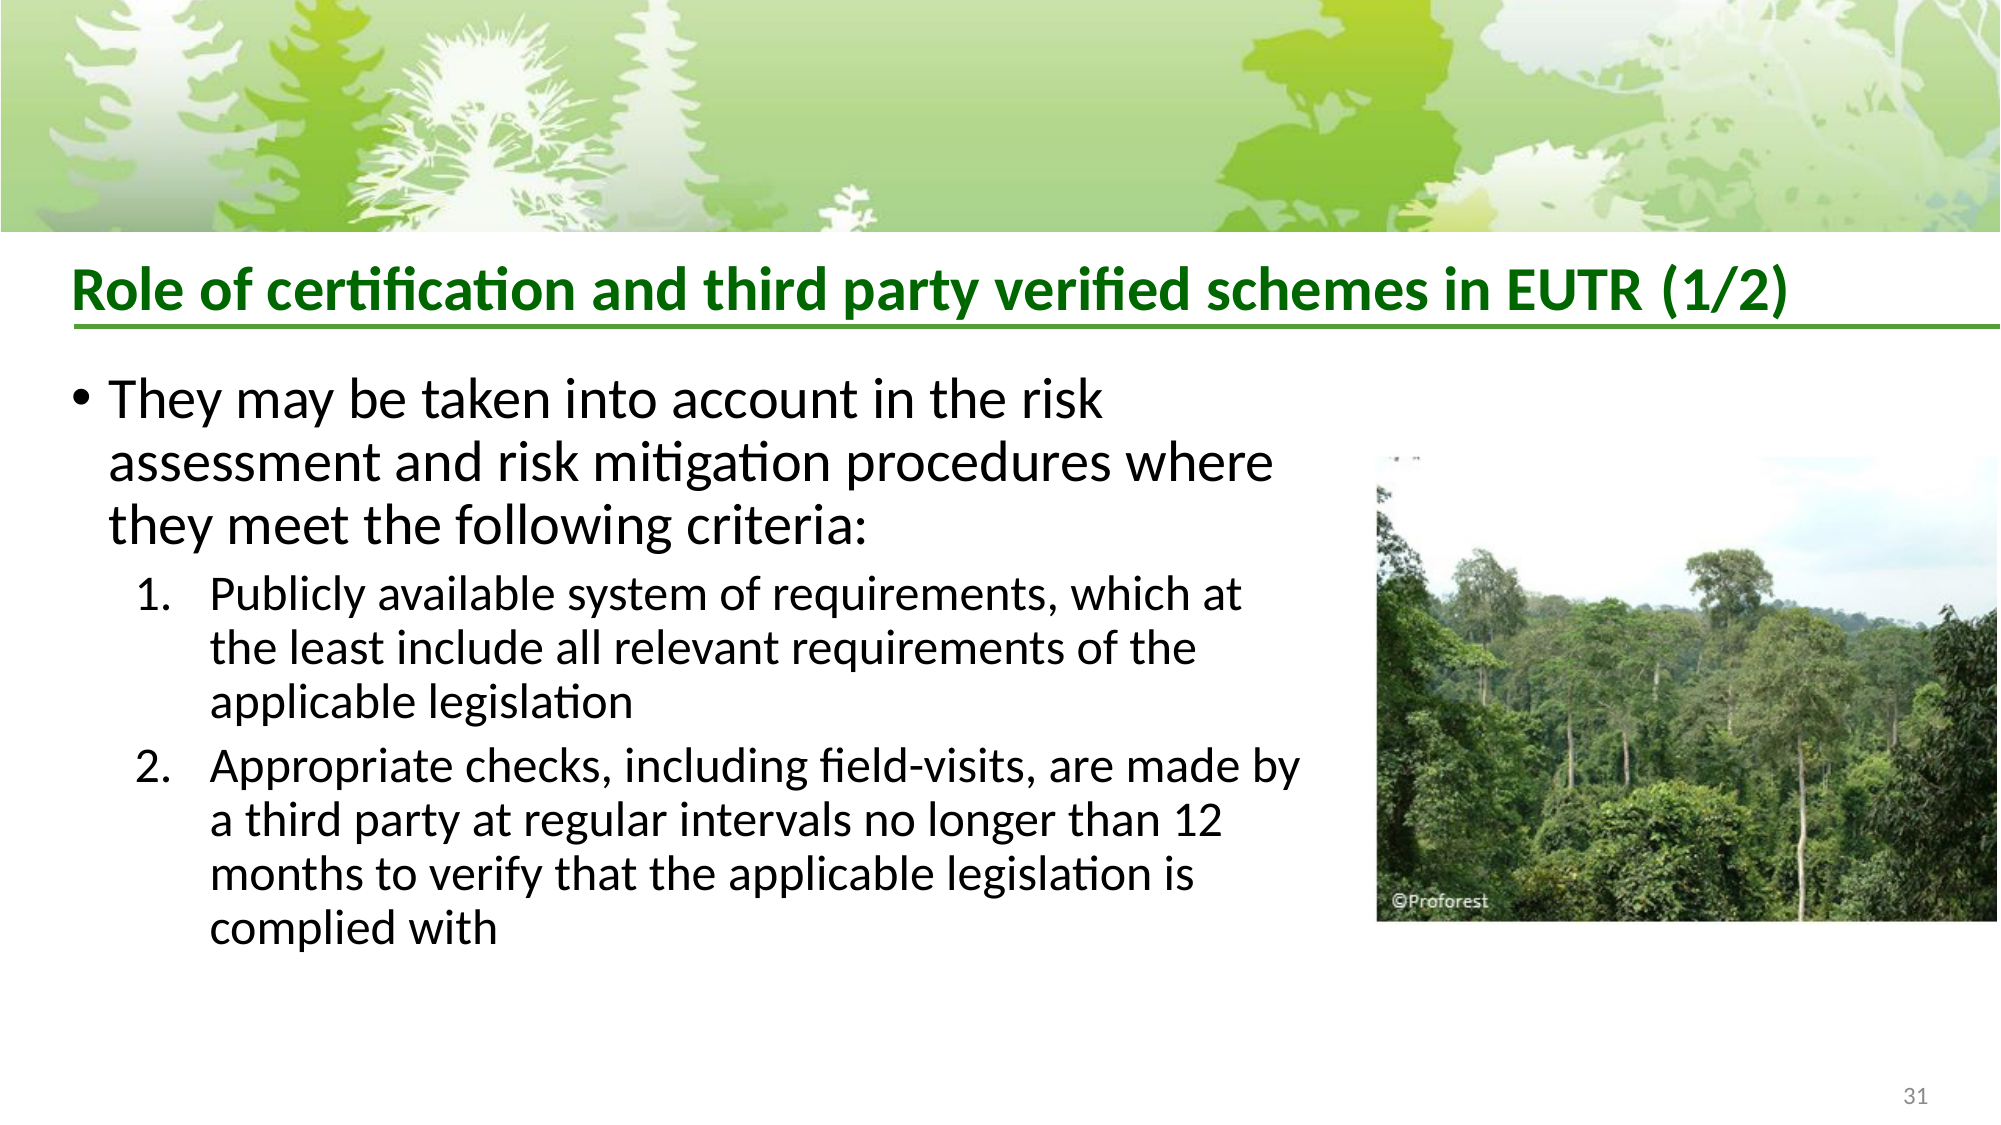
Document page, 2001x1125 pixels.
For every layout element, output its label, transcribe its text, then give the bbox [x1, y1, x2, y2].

list They may be taken into account in the risk assessment and risk mitigation procedures where they meet the following criteria: Publicly available system of requirements, which at the least include all relevant requirements of the applicable legislation Appropriate checks, including field-visits, are made by a third party at regular intervals no longer than 12 months to verify that the applicable legislation is complied with [56, 360, 1327, 1104]
picture [0, 0, 2000, 232]
picture [1374, 451, 1997, 925]
title Role of certification and third party verified schemes in EUTR (1/2) [56, 181, 1940, 399]
slide_number 31 [1493, 1065, 1944, 1125]
